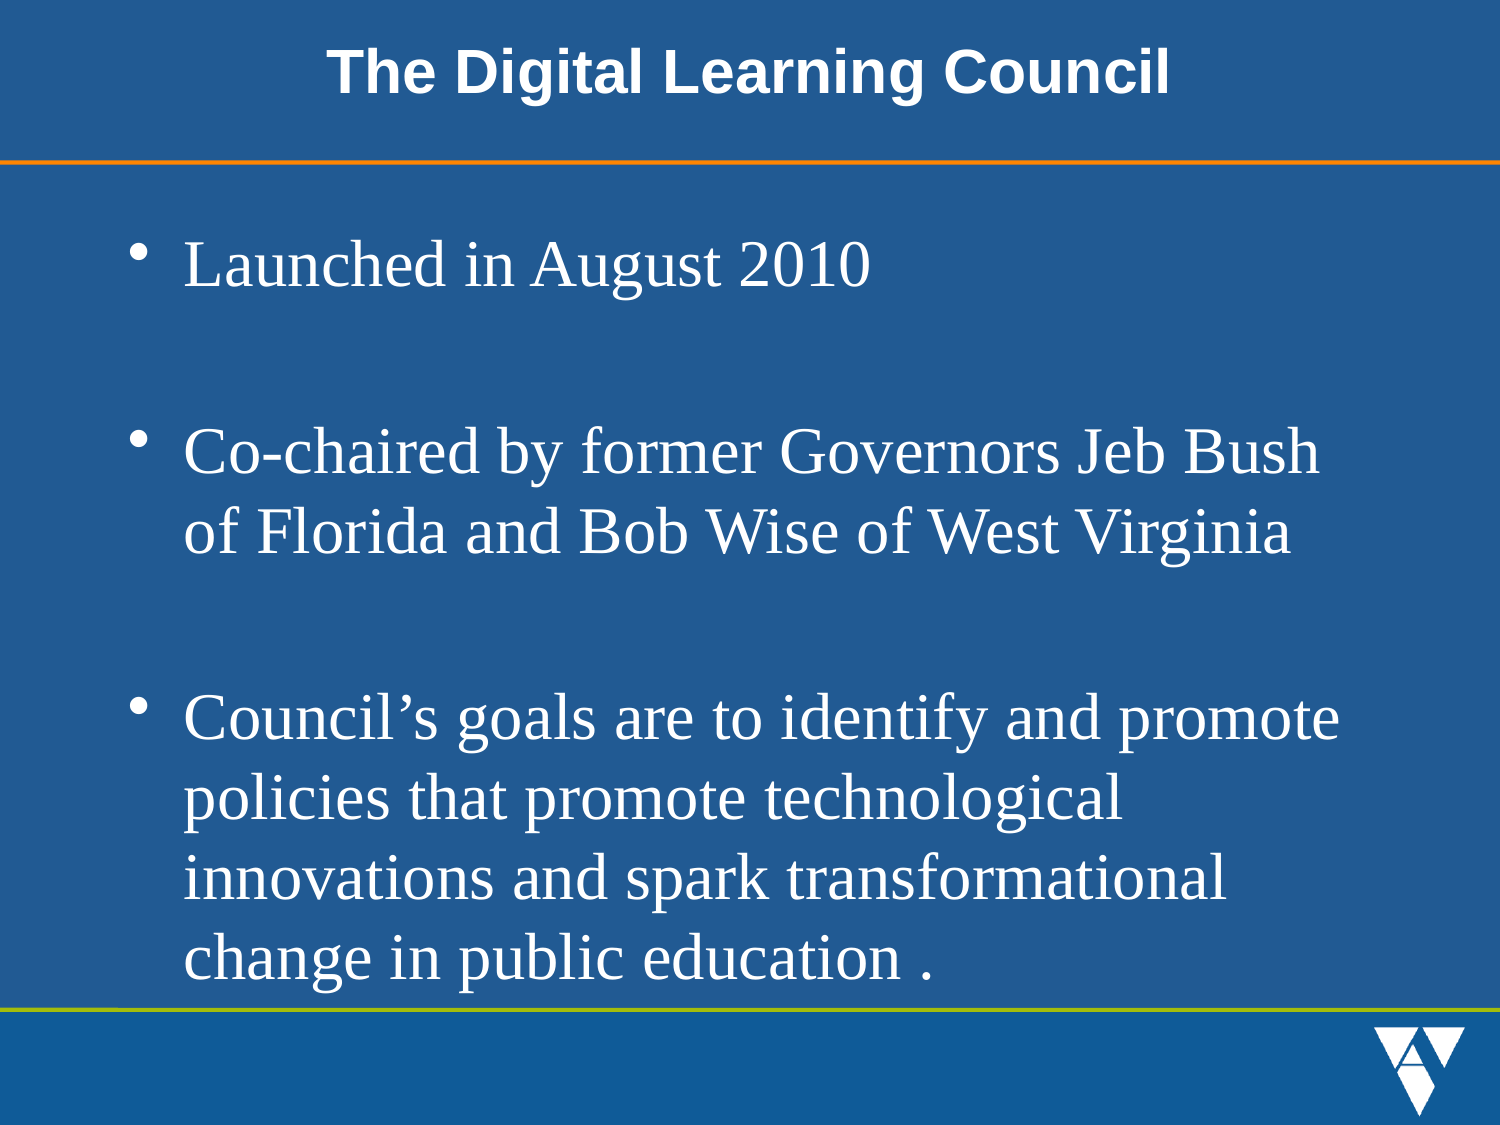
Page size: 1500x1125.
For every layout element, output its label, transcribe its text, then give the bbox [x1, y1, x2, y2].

text_box The Digital Learning Council [0, 50, 1500, 163]
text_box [0, 1009, 1500, 1125]
list Launched in August 2010 Co-chaired by former Governors Jeb Bush of Florida and Bob Wise of West Virginia Council’s goals are to identify and promote policies that promote technological innovations and spark transformational change in public education . [112, 212, 1388, 1006]
